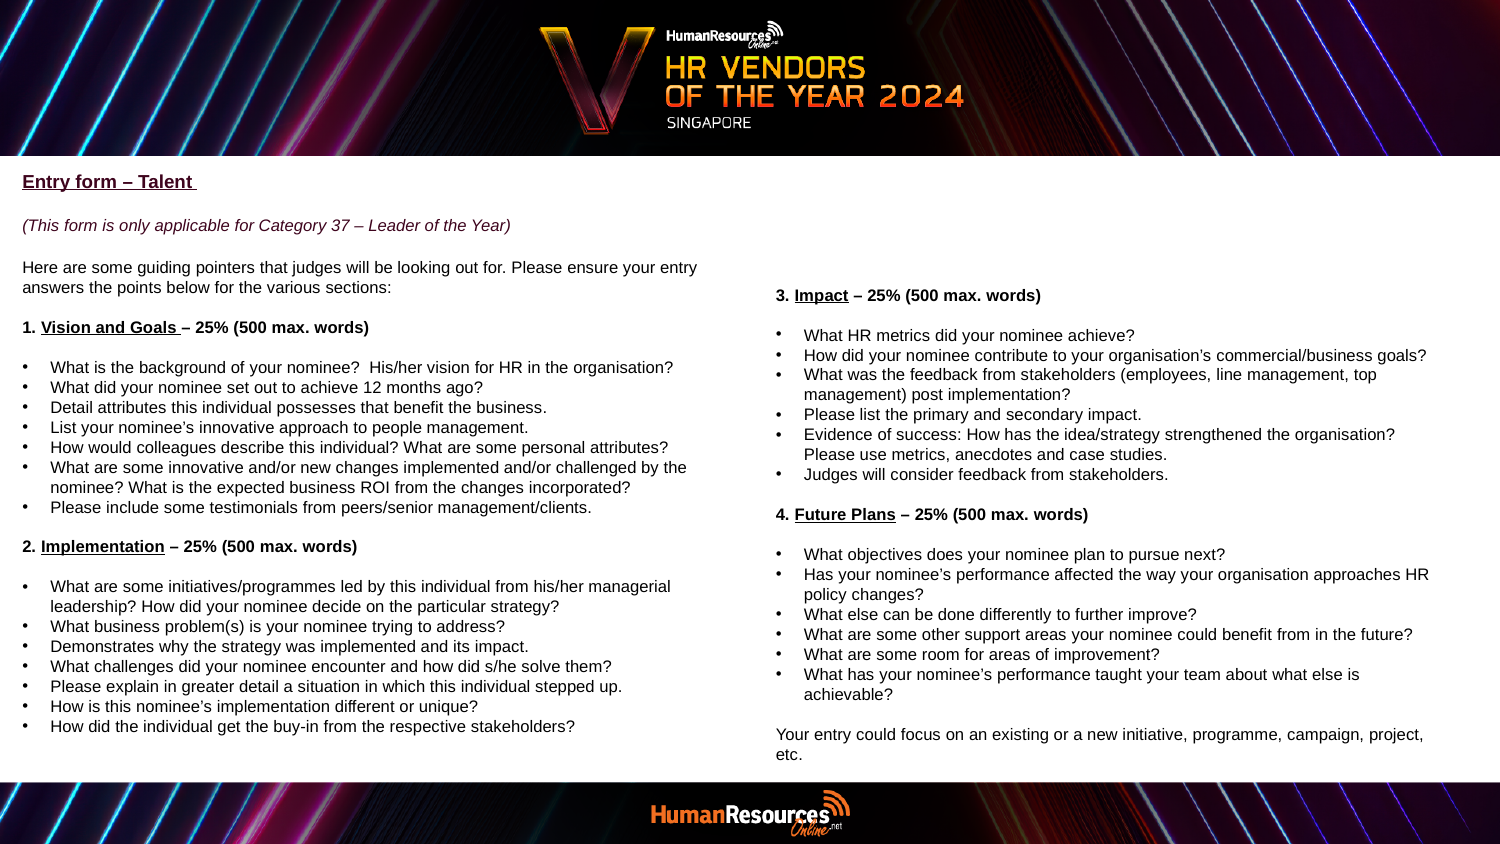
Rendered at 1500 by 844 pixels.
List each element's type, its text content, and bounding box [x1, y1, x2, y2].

picture [0, 0, 1500, 844]
text_box Entry form – Talent (This form is only applicable for Category 37 – Leader of the Year) Here are some guiding pointers that judges will be looking out for. Please ensure your entry answers the points below for the various sections: 1. Vision and Goals – 25% (500 max. words) What is the background of your nominee? His/her vision for HR in the organisation? What did your nominee set out to achieve 12 months ago? Detail attributes this individual possesses that benefit the business. List your nominee’s innovative approach to people management. How would colleagues describe this individual? What are some personal attributes? What are some innovative and/or new changes implemented and/or challenged by the nominee? What is the expected business ROI from the changes incorporated? Please include some testimonials from peers/senior management/clients. 2. Implementation – 25% (500 max. words) What are some initiatives/programmes led by this individual from his/her managerial leadership? How did your nominee decide on the particular strategy? What business problem(s) is your nominee trying to address? Demonstrates why the strategy was implemented and its impact. What challenges did your nominee encounter and how did s/he solve them? Please explain in greater detail a situation in which this individual stepped up. How is this nominee’s implementation different or unique? How did the individual get the buy-in from the respective stakeholders? [7, 161, 762, 766]
text_box 3. Impact – 25% (500 max. words) What HR metrics did your nominee achieve? How did your nominee contribute to your organisation’s commercial/business goals? What was the feedback from stakeholders (employees, line management, top management) post implementation? Please list the primary and secondary impact. Evidence of success: How has the idea/strategy strengthened the organisation? Please use metrics, anecdotes and case studies. Judges will consider feedback from stakeholders. 4. Future Plans – 25% (500 max. words) What objectives does your nominee plan to pursue next? Has your nominee’s performance affected the way your organisation approaches HR policy changes? What else can be done differently to further improve? What are some other support areas your nominee could benefit from in the future? What are some room for areas of improvement? What has your nominee’s performance taught your team about what else is achievable? Your entry could focus on an existing or a new initiative, programme, campaign, project, etc. [760, 276, 1464, 771]
